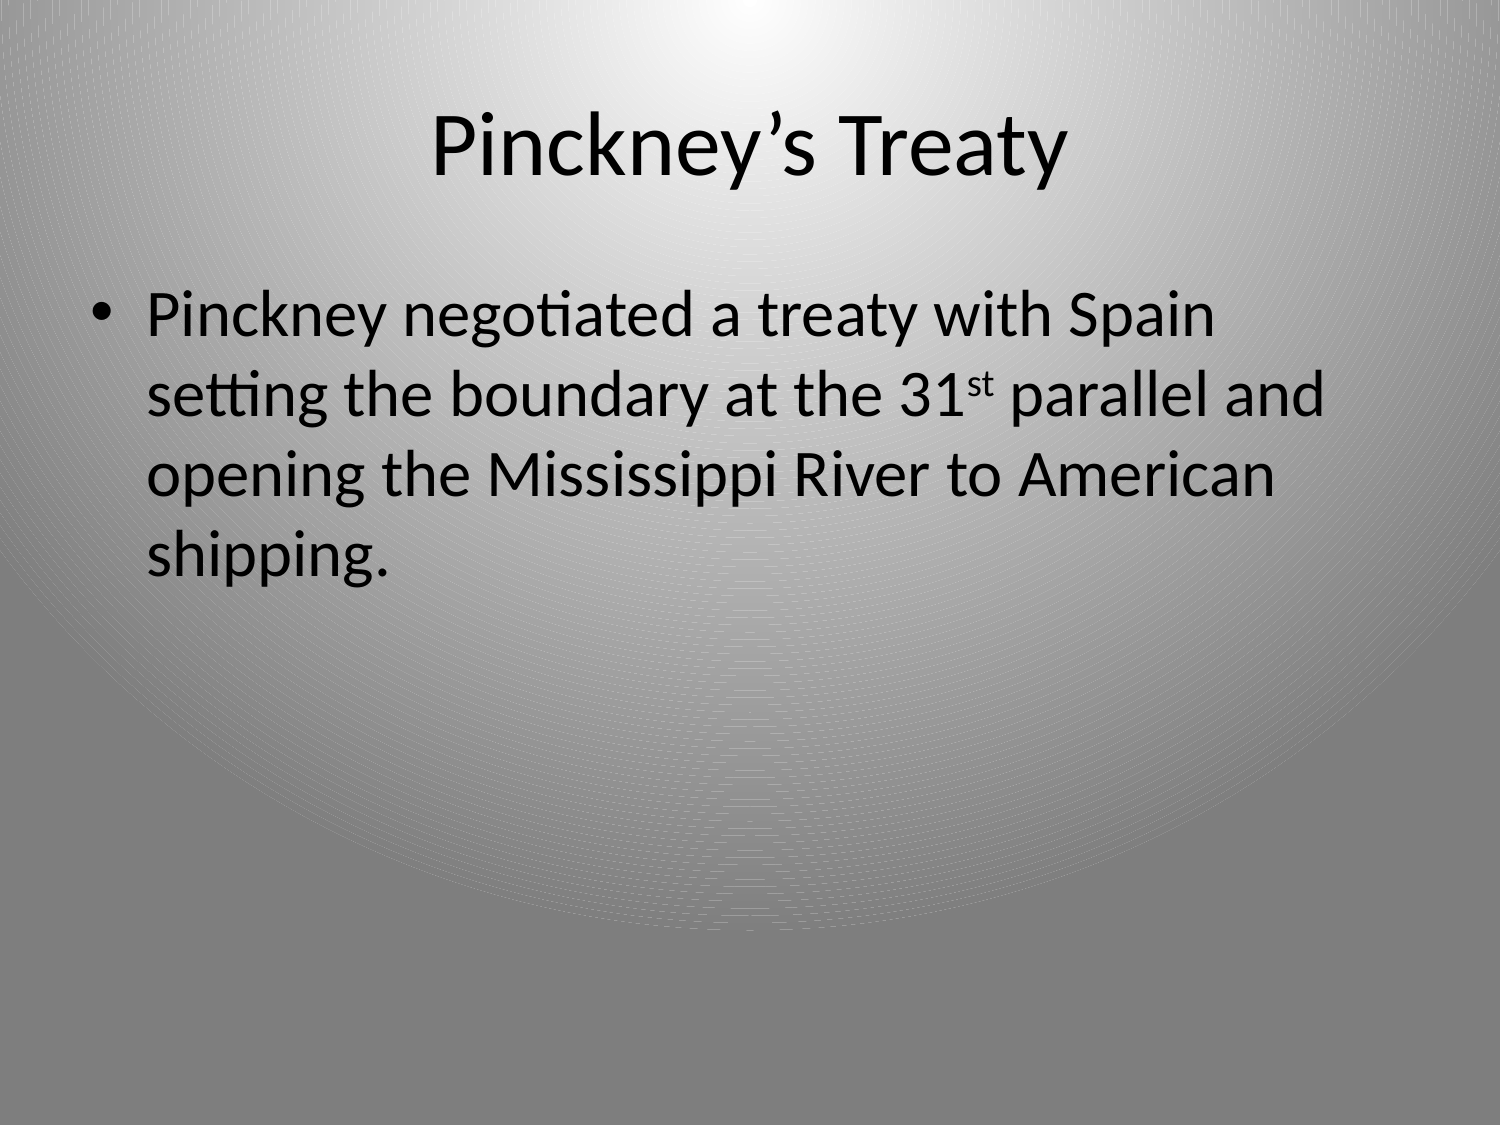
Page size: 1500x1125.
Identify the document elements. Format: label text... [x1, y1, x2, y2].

title Pinckney’s Treaty [75, 45, 1425, 233]
list Pinckney negotiated a treaty with Spain setting the boundary at the 31st parallel and opening the Mississippi River to American shipping. [75, 262, 1425, 1005]
